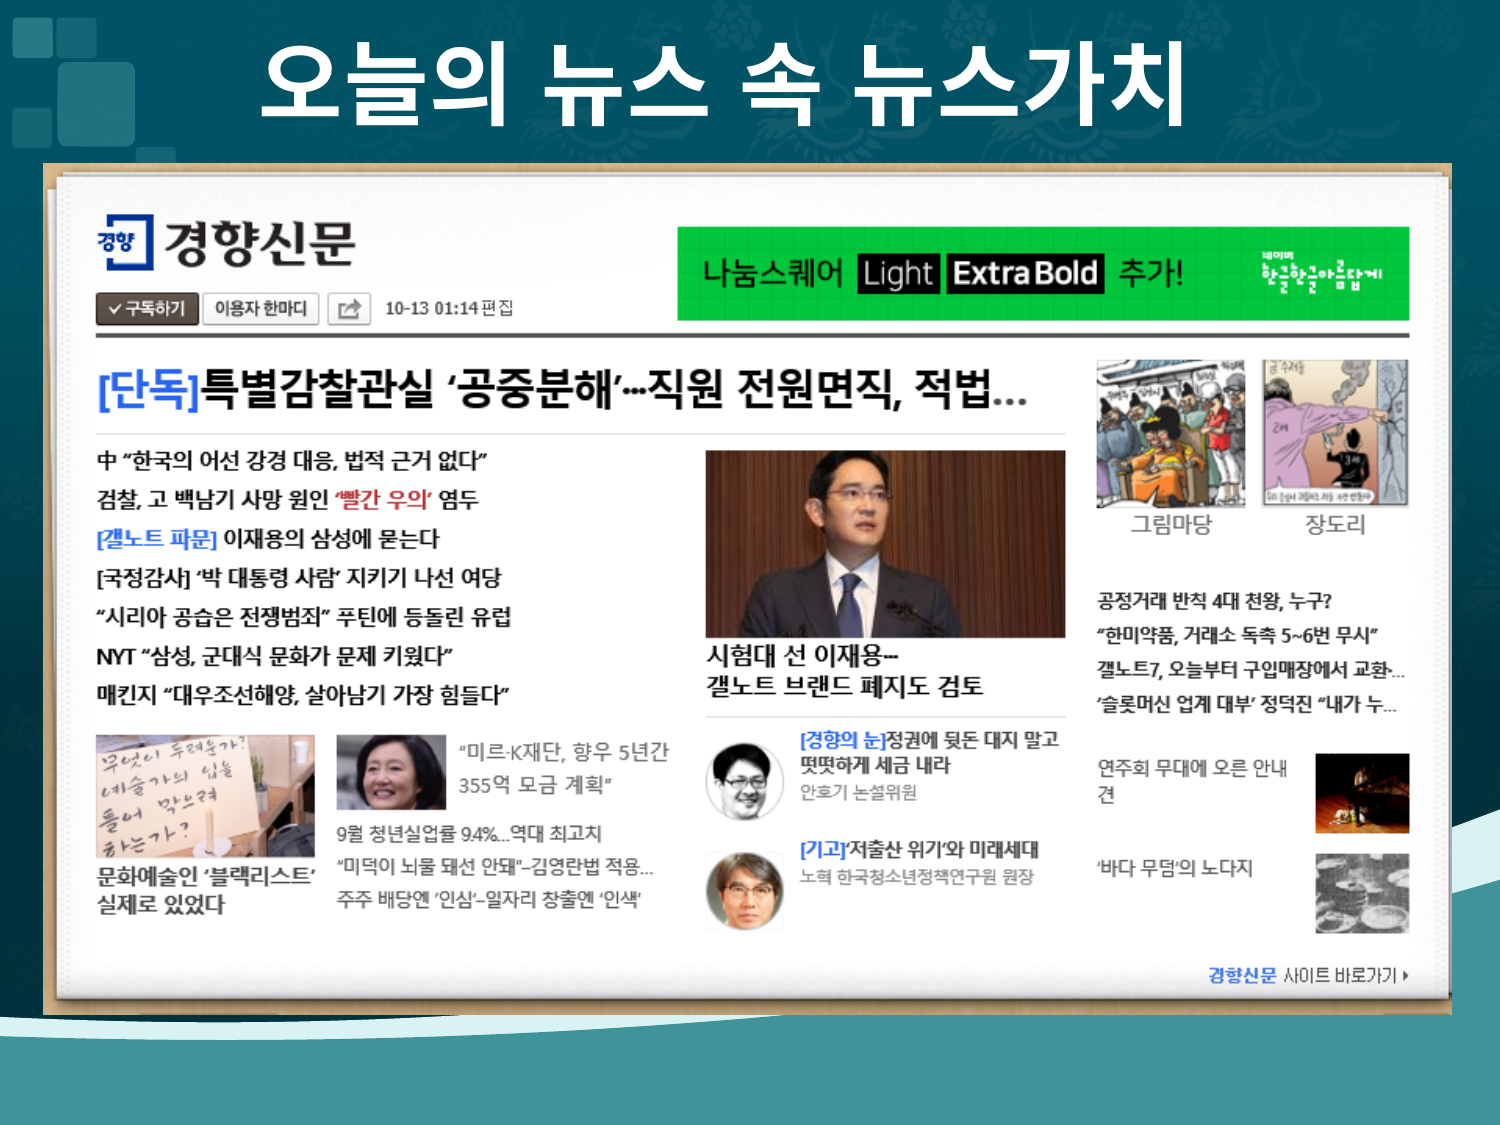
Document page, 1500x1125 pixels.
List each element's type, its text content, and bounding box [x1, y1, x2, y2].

picture [43, 163, 1452, 1016]
title 오늘의 뉴스 속 뉴스가치 [113, 0, 1340, 163]
